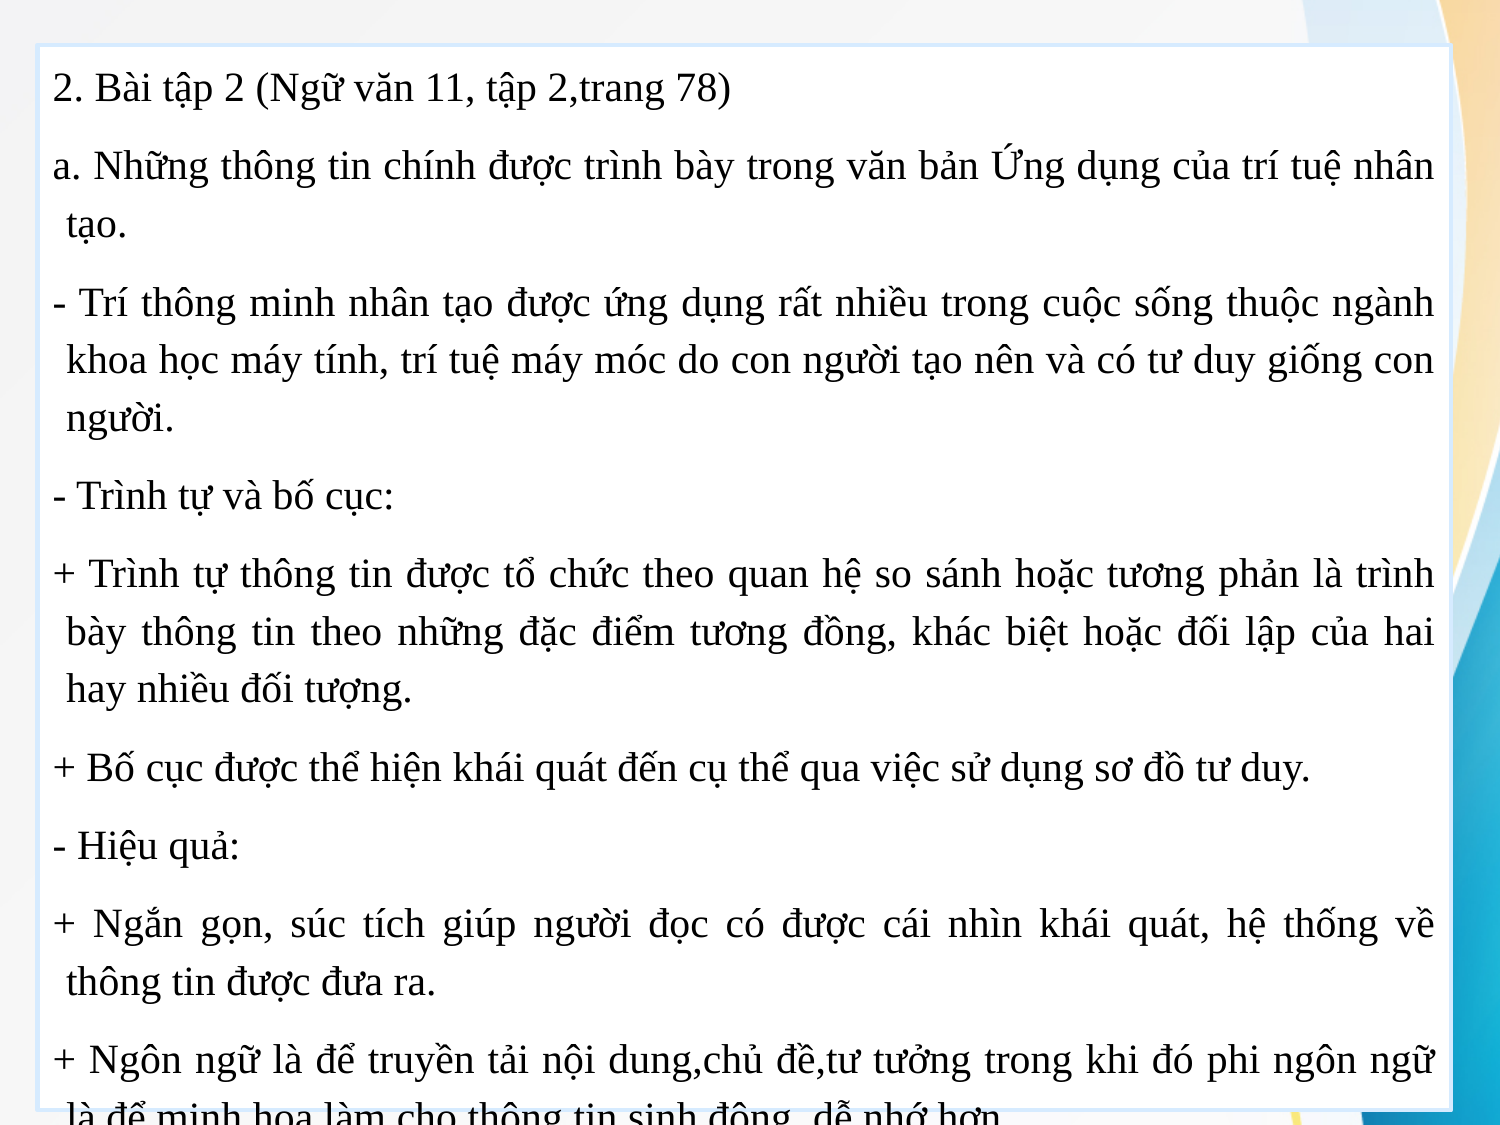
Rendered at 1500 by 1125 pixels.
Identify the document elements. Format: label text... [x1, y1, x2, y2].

picture [0, 0, 1500, 1125]
text_box 2. Bài tập 2 (Ngữ văn 11, tập 2,trang 78) a. Những thông tin chính được trình bày trong văn bản Ứng dụng của trí tuệ nhân tạo. - Trí thông minh nhân tạo được ứng dụng rất nhiều trong cuộc sống thuộc ngành khoa học máy tính, trí tuệ máy móc do con người tạo nên và có tư duy giống con người. - Trình tự và bố cục: + Trình tự thông tin được tổ chức theo quan hệ so sánh hoặc tương phản là trình bày thông tin theo những đặc điểm tương đồng, khác biệt hoặc đối lập của hai hay nhiều đối tượng. + Bố cục được thể hiện khái quát đến cụ thể qua việc sử dụng sơ đồ tư duy. - Hiệu quả: + Ngắn gọn, súc tích giúp người đọc có được cái nhìn khái quát, hệ thống về thông tin được đưa ra. + Ngôn ngữ là để truyền tải nội dung,chủ đề,tư tưởng trong khi đó phi ngôn ngữ là để minh họa làm cho thông tin sinh động, dễ nhớ hơn. + So sánh hai văn bản ta thấy: cả hai đều sử dụng kết hợp phương tiện ngôn ngữ và phi ngôn ngữ. Trong đó, sự ngắn gọn, cụ thể và rõ ràng nằm ở văn bản Ứng dụng của trí tuệ nhân tạo. [37, 45, 1452, 1111]
